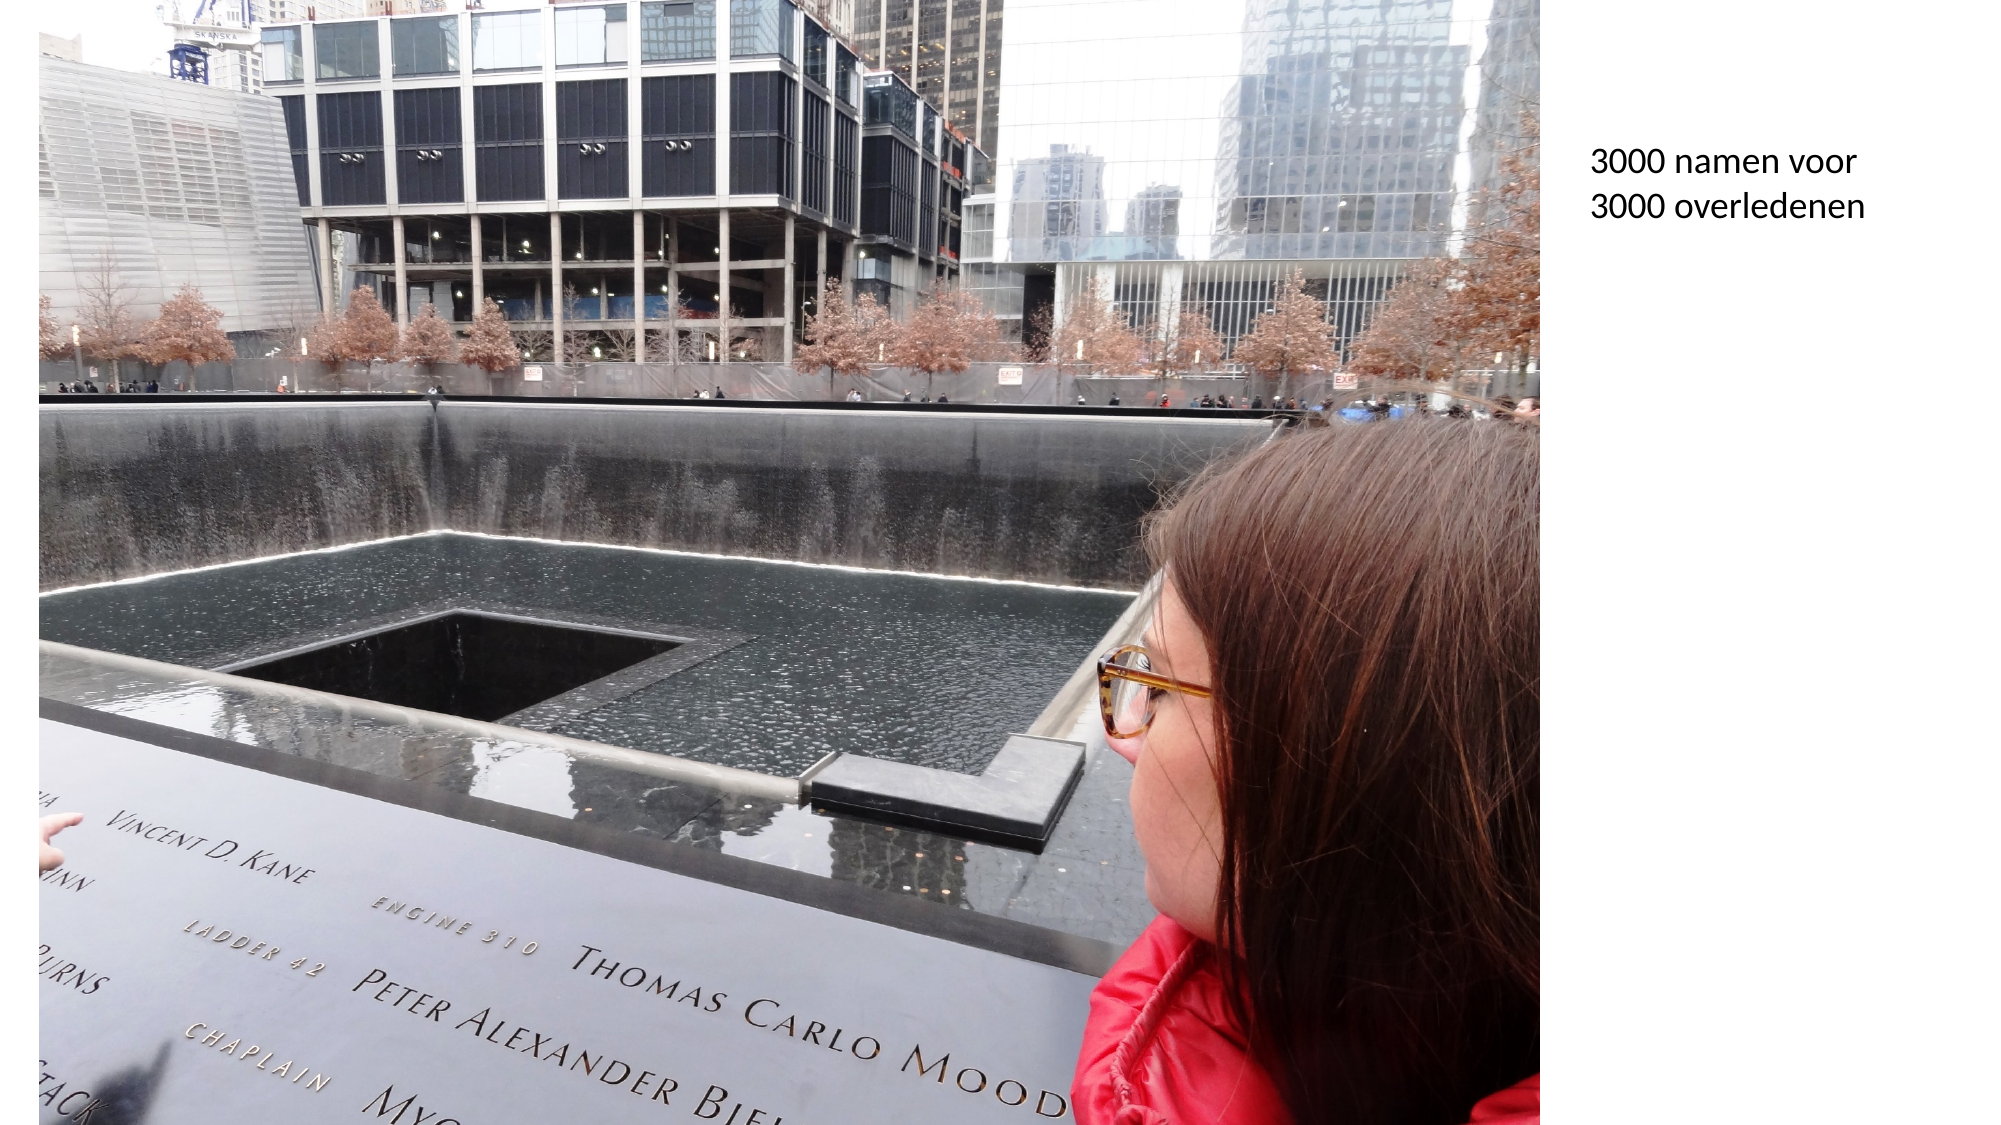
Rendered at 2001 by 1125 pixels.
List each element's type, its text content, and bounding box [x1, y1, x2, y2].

picture [39, 0, 1540, 1125]
text_box 3000 namen voor 3000 overledenen [1574, 128, 1903, 234]
